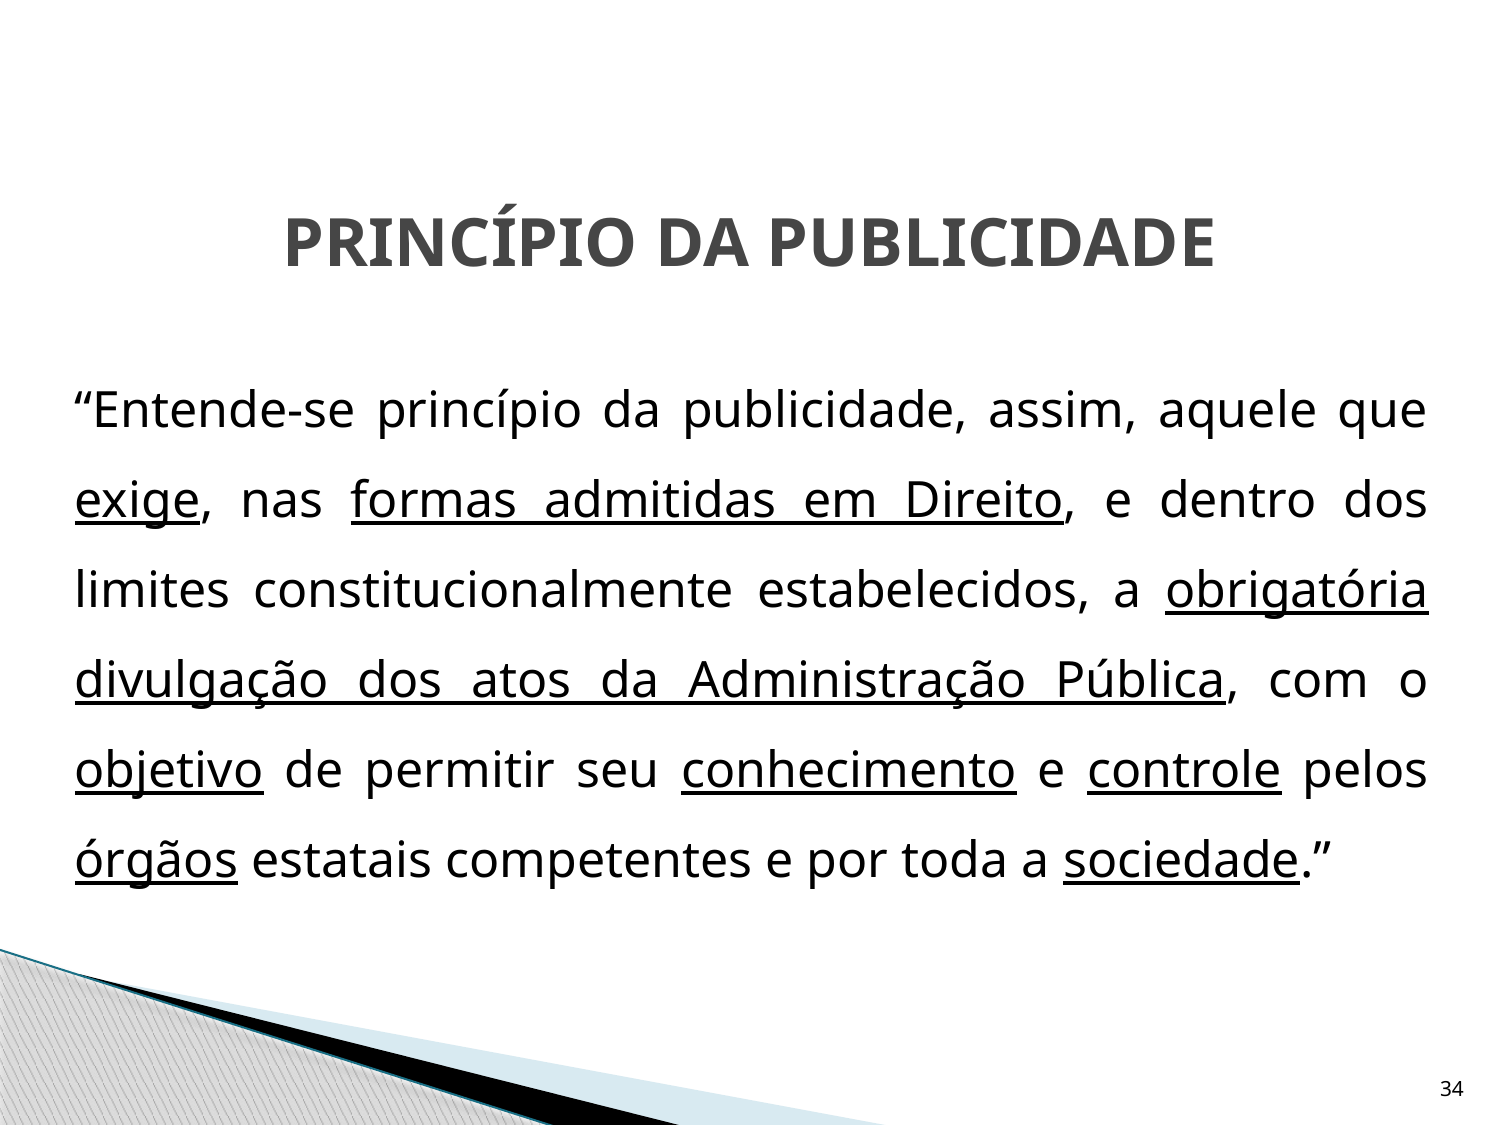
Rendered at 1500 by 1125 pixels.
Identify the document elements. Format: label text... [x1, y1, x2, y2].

title PRINCÍPIO DA PUBLICIDADE [0, 175, 1500, 305]
slide_number 34 [1418, 1051, 1479, 1112]
list “Entende-se princípio da publicidade, assim, aquele que exige, nas formas admitidas em Direito, e dentro dos limites constitucionalmente estabelecidos, a obrigatória divulgação dos atos da Administração Pública, com o objetivo de permitir seu conhecimento e controle pelos órgãos estatais competentes e por toda a sociedade.” [0, 339, 1444, 1043]
